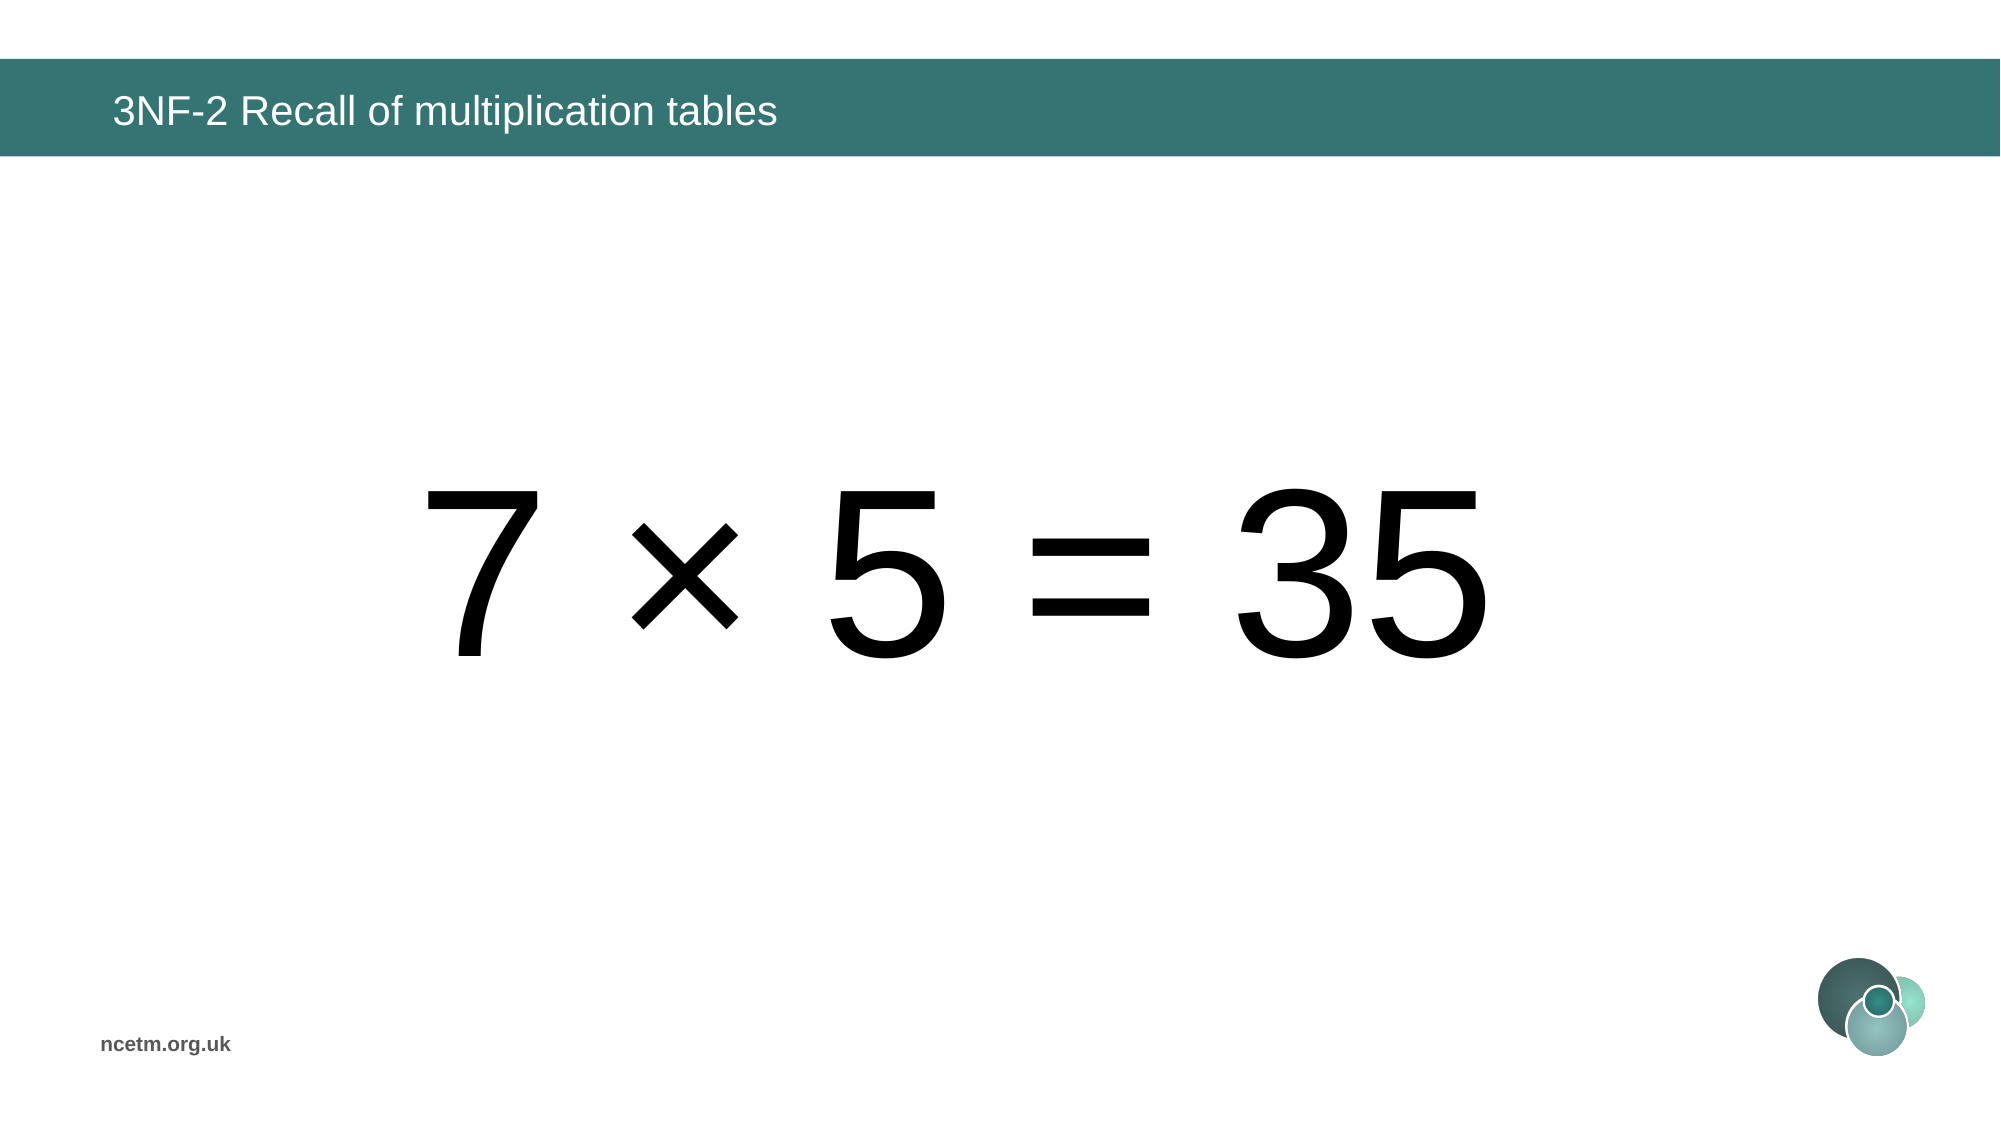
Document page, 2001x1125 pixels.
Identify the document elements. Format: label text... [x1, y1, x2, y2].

text_box 7 × 5 = [401, 409, 1214, 712]
picture [1818, 958, 1925, 1056]
title 3NF-2 Recall of multiplication tables [97, 76, 1945, 147]
text_box 35 [1214, 409, 1511, 712]
